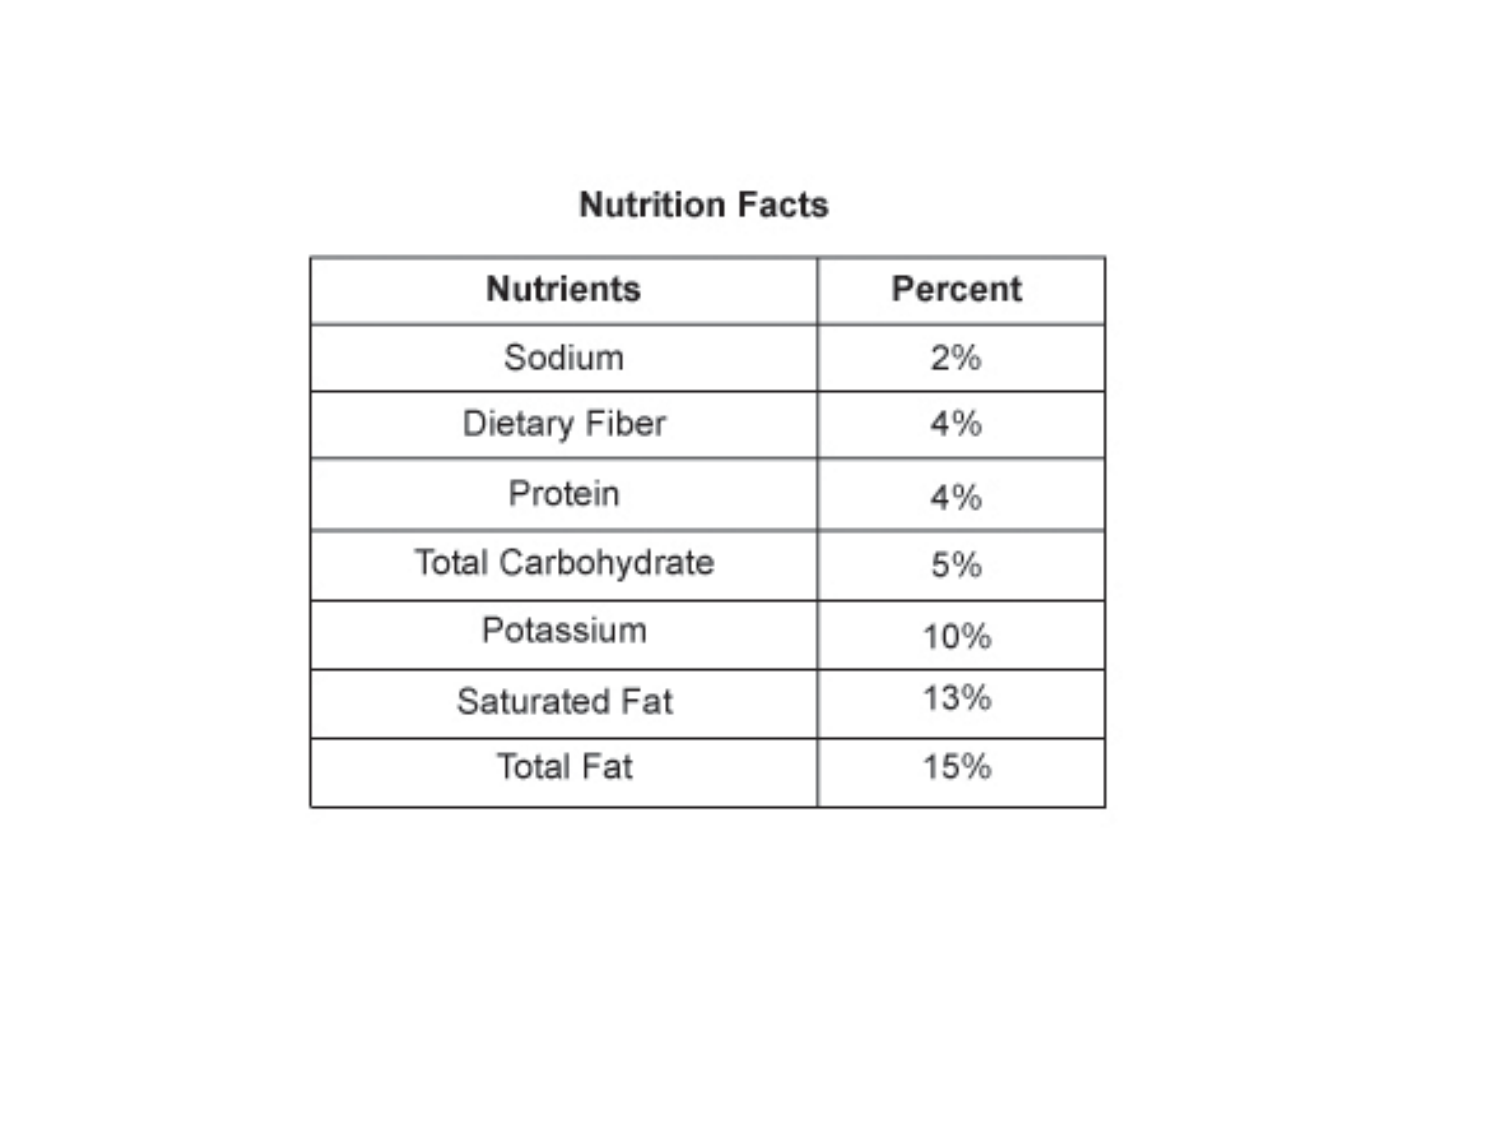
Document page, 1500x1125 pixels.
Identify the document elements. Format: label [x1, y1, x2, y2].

picture [287, 174, 1126, 835]
